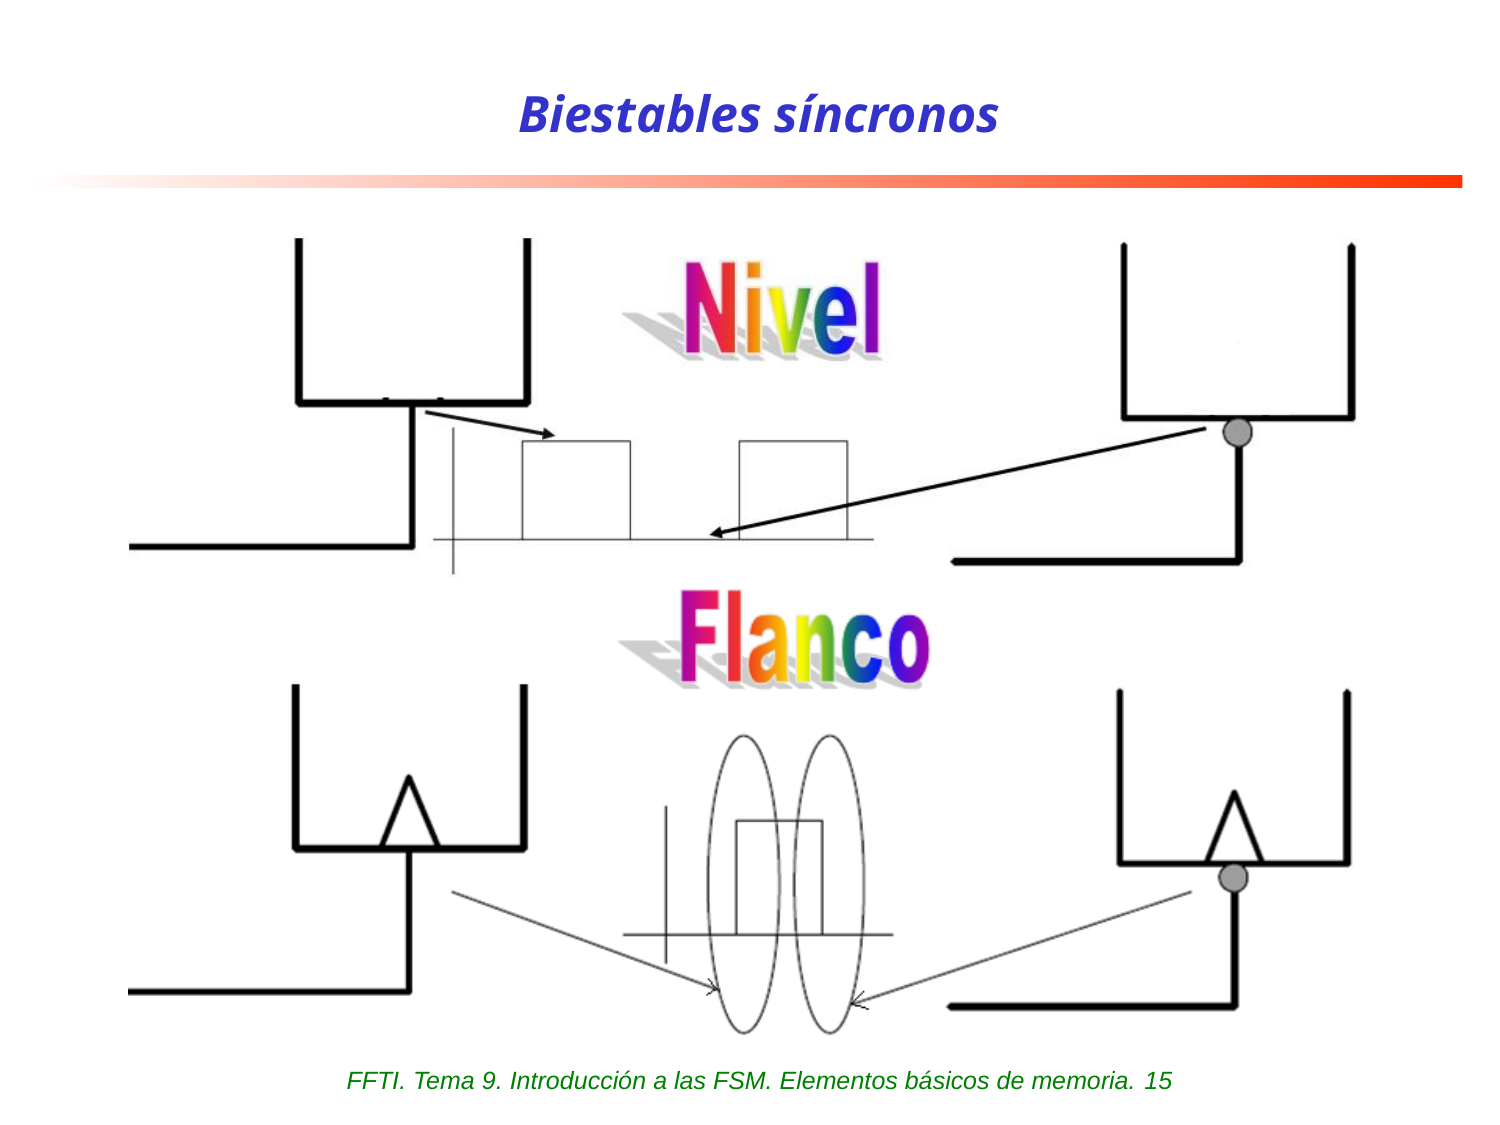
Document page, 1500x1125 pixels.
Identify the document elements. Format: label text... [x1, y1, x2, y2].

title Biestables síncronos [68, 49, 1451, 176]
picture [128, 237, 1380, 1058]
footer FFTI. Tema 9. Introducción a las FSM. Elementos básicos de memoria. 15 [68, 1056, 1451, 1103]
